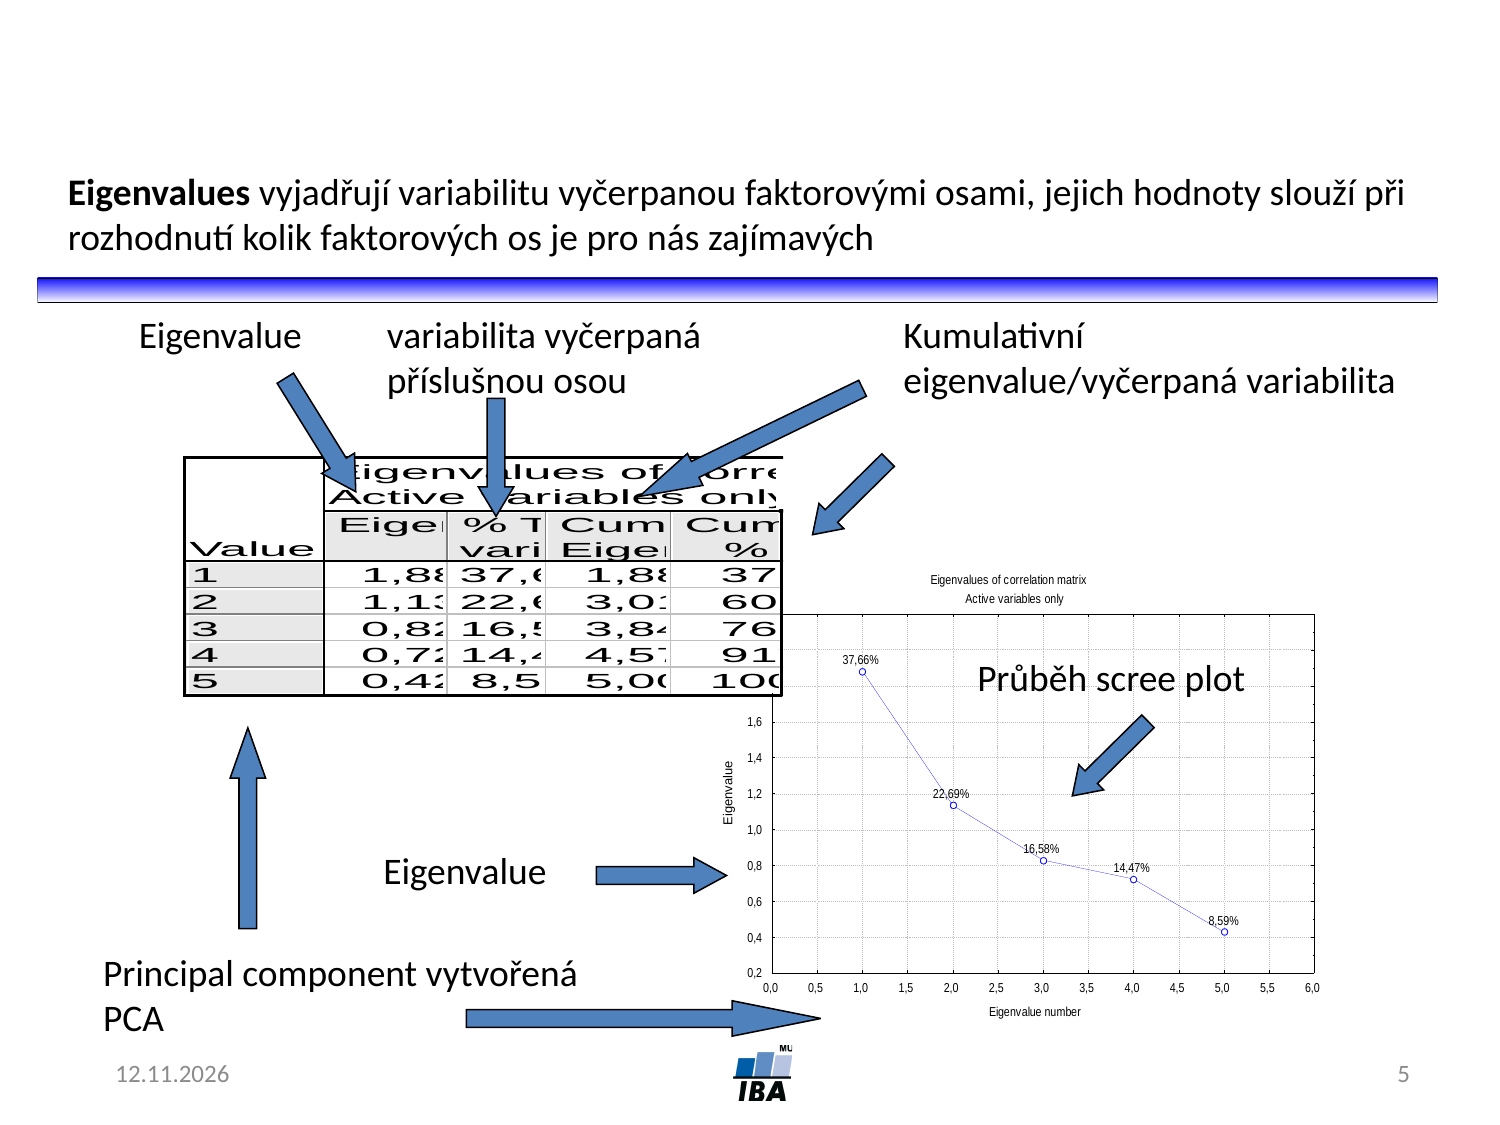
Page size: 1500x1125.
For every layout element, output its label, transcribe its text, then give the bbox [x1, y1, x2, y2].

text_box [182, 455, 784, 698]
text_box Eigenvalues vyjadřují variabilitu vyčerpanou faktorovými osami, jejich hodnoty slouží při rozhodnutí kolik faktorových os je pro nás zajímavých [53, 160, 1500, 266]
text_box [706, 380, 867, 454]
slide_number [100, 1043, 451, 1103]
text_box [714, 562, 1333, 1026]
text_box [466, 1009, 709, 1028]
text_box [230, 727, 266, 929]
text_box Eigenvalue [368, 839, 562, 900]
slide_number 5 [1074, 1043, 1425, 1103]
text_box [596, 857, 709, 894]
text_box [277, 373, 344, 454]
text_box Principal component vytvořená PCA [88, 941, 600, 1047]
text_box Eigenvalue [123, 303, 372, 364]
text_box [812, 453, 895, 535]
text_box [487, 398, 505, 454]
text_box [37, 277, 1438, 303]
text_box variabilita vyčerpaná příslušnou osou [372, 303, 813, 409]
text_box Kumulativní eigenvalue/vyčerpaná variabilita [888, 303, 1436, 409]
